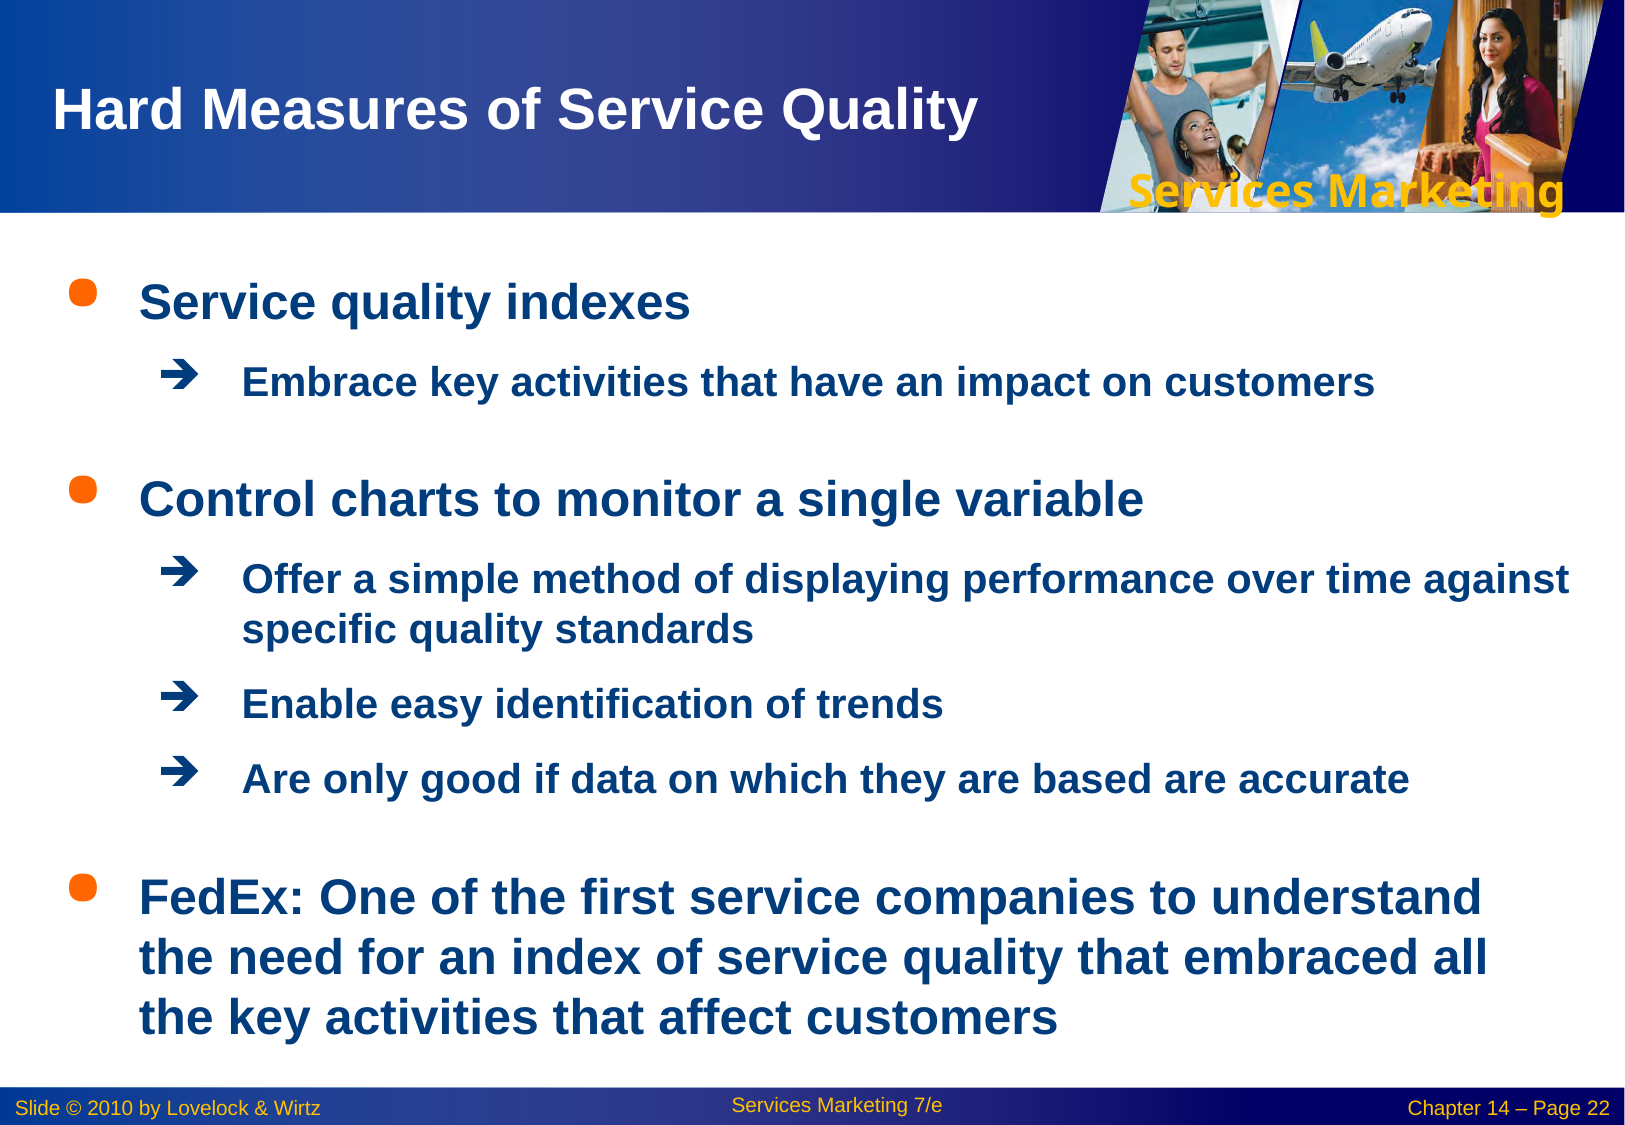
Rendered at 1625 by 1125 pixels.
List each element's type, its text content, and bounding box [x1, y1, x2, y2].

list Service quality indexes Embrace key activities that have an impact on customers Control charts to monitor a single variable Offer a simple method of displaying performance over time against specific quality standards Enable easy identification of trends Are only good if data on which they are based are accurate FedEx: One of the first service companies to understand the need for an index of service quality that embraced all the key activities that affect customers [49, 261, 1588, 1051]
picture [1100, 0, 1604, 213]
picture [1162, 186, 1172, 192]
picture [1546, 187, 1556, 202]
title Hard Measures of Service Quality [36, 37, 1088, 176]
